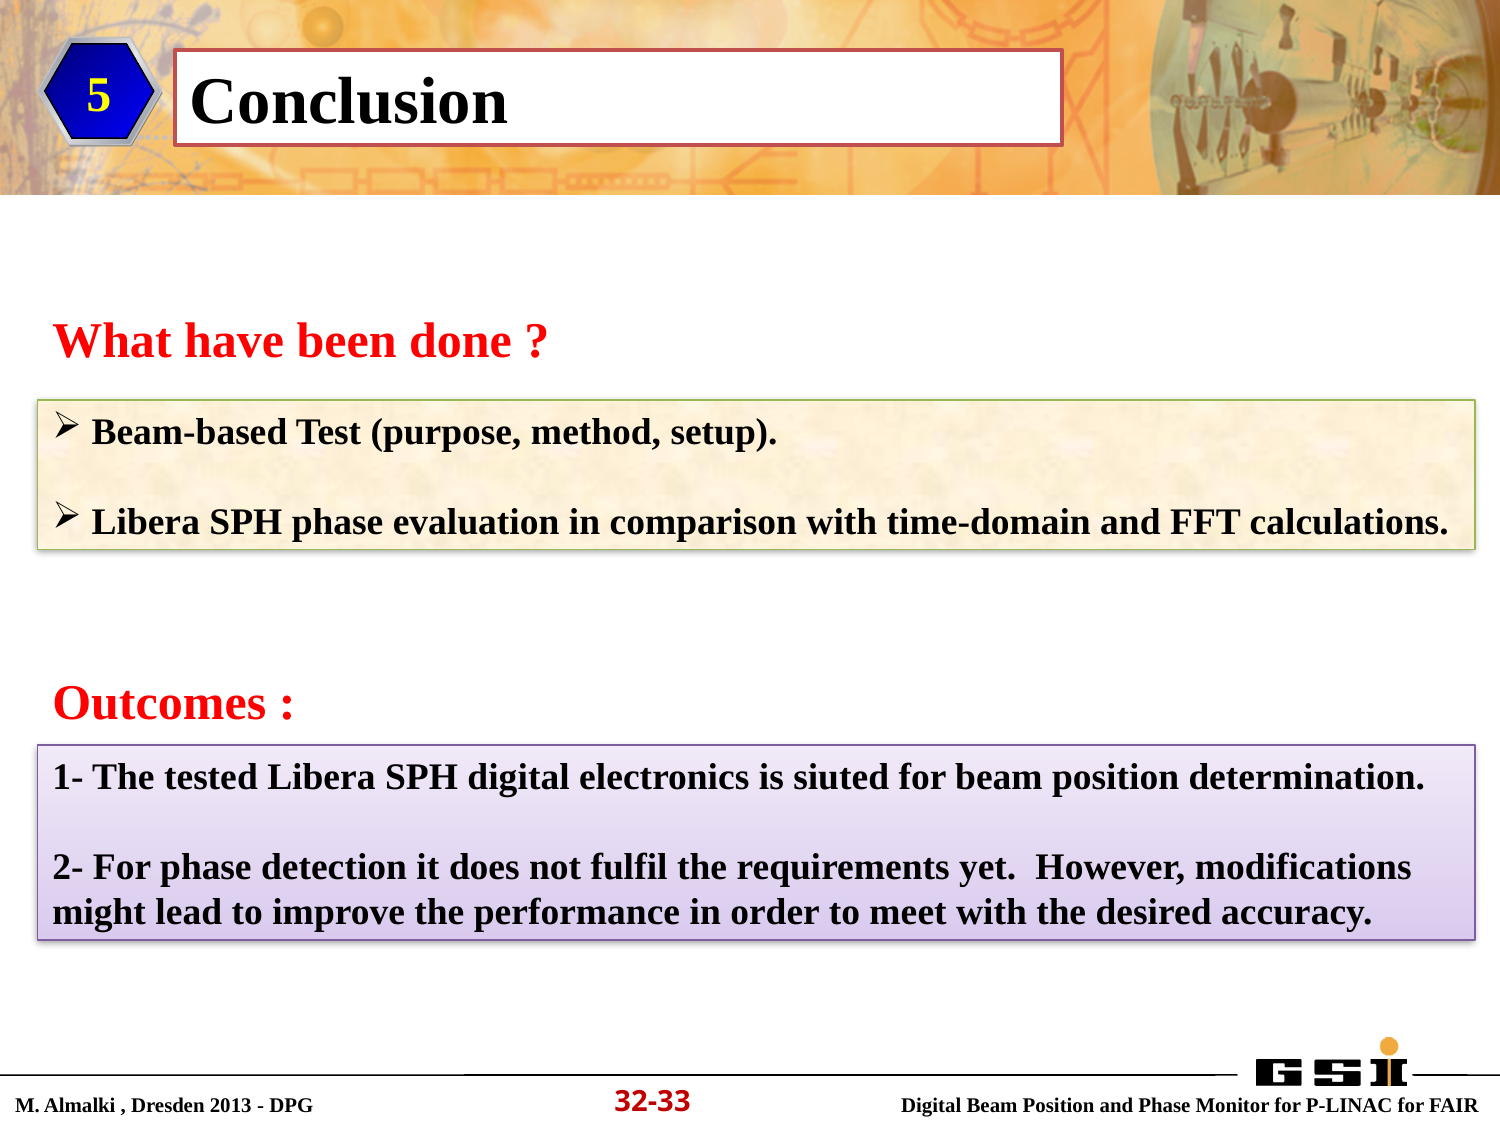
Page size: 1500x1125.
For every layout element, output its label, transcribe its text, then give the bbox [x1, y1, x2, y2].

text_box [0, 0, 1500, 1086]
text_box M. Almalki , Dresden 2013 - DPG Digital Beam Position and Phase Monitor for P-LINAC for FAIR [706, 1093, 1494, 1125]
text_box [37, 37, 1063, 147]
text_box M. Almalki , Dresden 2013 - DPG Digital Beam Position and Phase Monitor for P-LINAC for FAIR [0, 1092, 599, 1125]
text_box 32-33 [599, 1093, 706, 1125]
